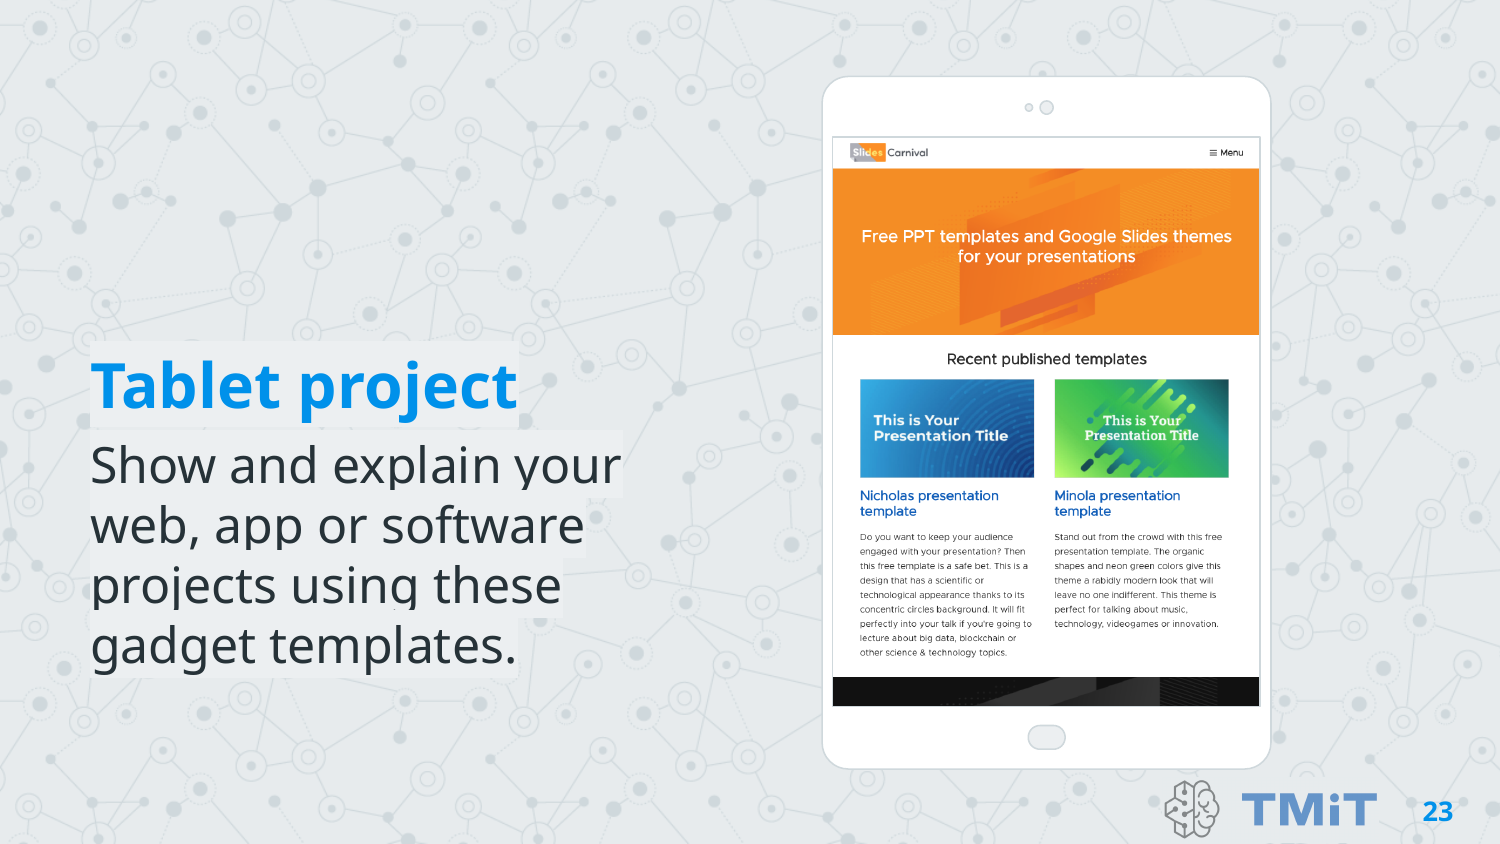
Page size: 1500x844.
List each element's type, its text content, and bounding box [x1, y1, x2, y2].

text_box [821, 76, 1272, 770]
picture [832, 137, 1260, 707]
list Tablet project Show and explain your web, app or software projects using these gadget templates. [75, 110, 748, 689]
slide_number 23 [1378, 779, 1469, 844]
